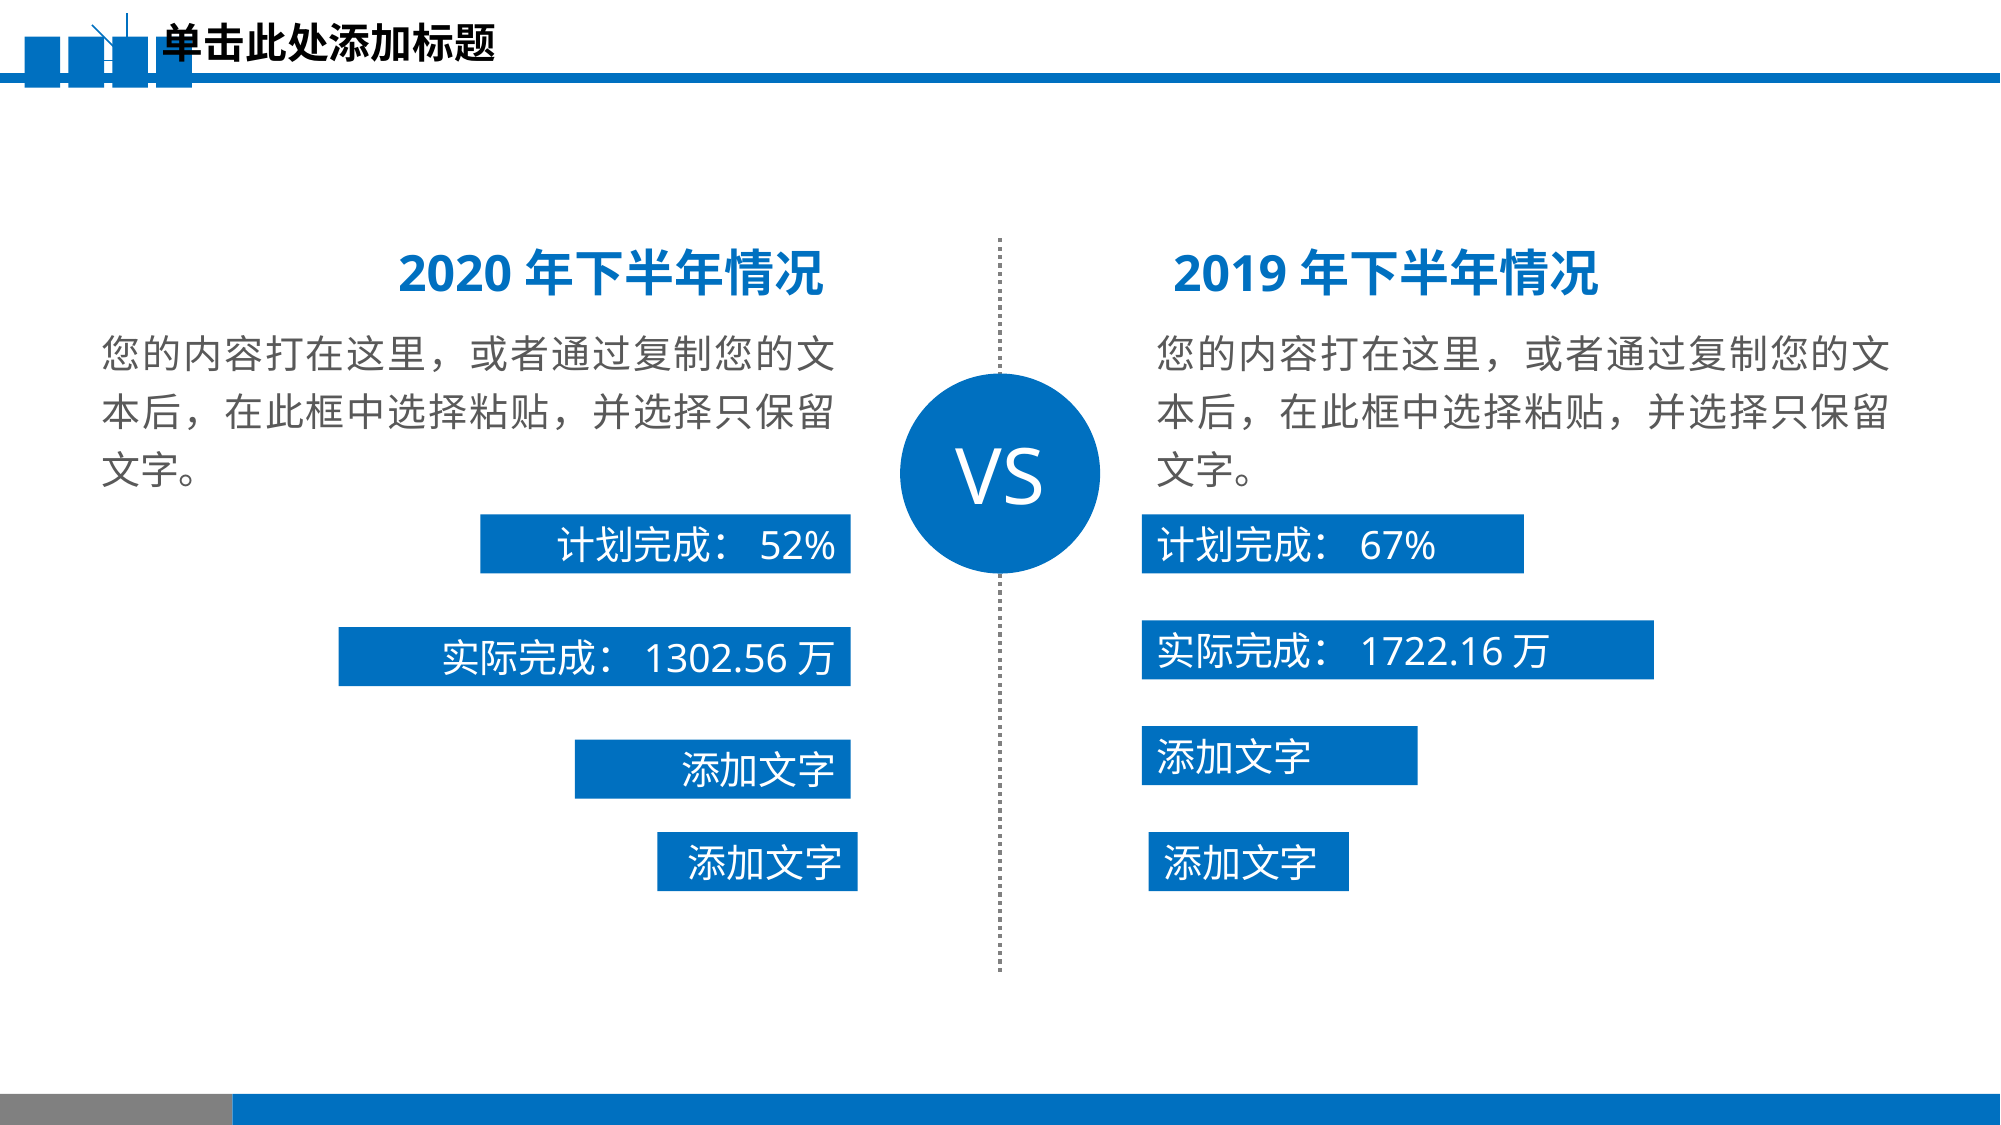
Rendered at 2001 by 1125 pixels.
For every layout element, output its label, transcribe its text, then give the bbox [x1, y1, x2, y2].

text_box [0, 1092, 230, 1125]
text_box VS [898, 371, 995, 576]
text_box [1141, 233, 1907, 501]
text_box 添加文字 [573, 738, 853, 801]
text_box [230, 1092, 2000, 1125]
text_box 添加文字 [1140, 724, 1420, 787]
text_box 实际完成：1722.16万 [1140, 618, 1656, 681]
text_box 计划完成：67% [1140, 512, 1526, 576]
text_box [79, 12, 128, 61]
text_box 添加文字 [1147, 830, 1351, 893]
text_box 计划完成：52% [478, 512, 853, 576]
text_box VS [1004, 371, 1103, 576]
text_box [86, 233, 852, 501]
text_box 添加文字 [655, 830, 860, 893]
text_box 单击此处添加标题 [147, 9, 587, 73]
text_box 实际完成：1302.56万 [336, 625, 853, 688]
